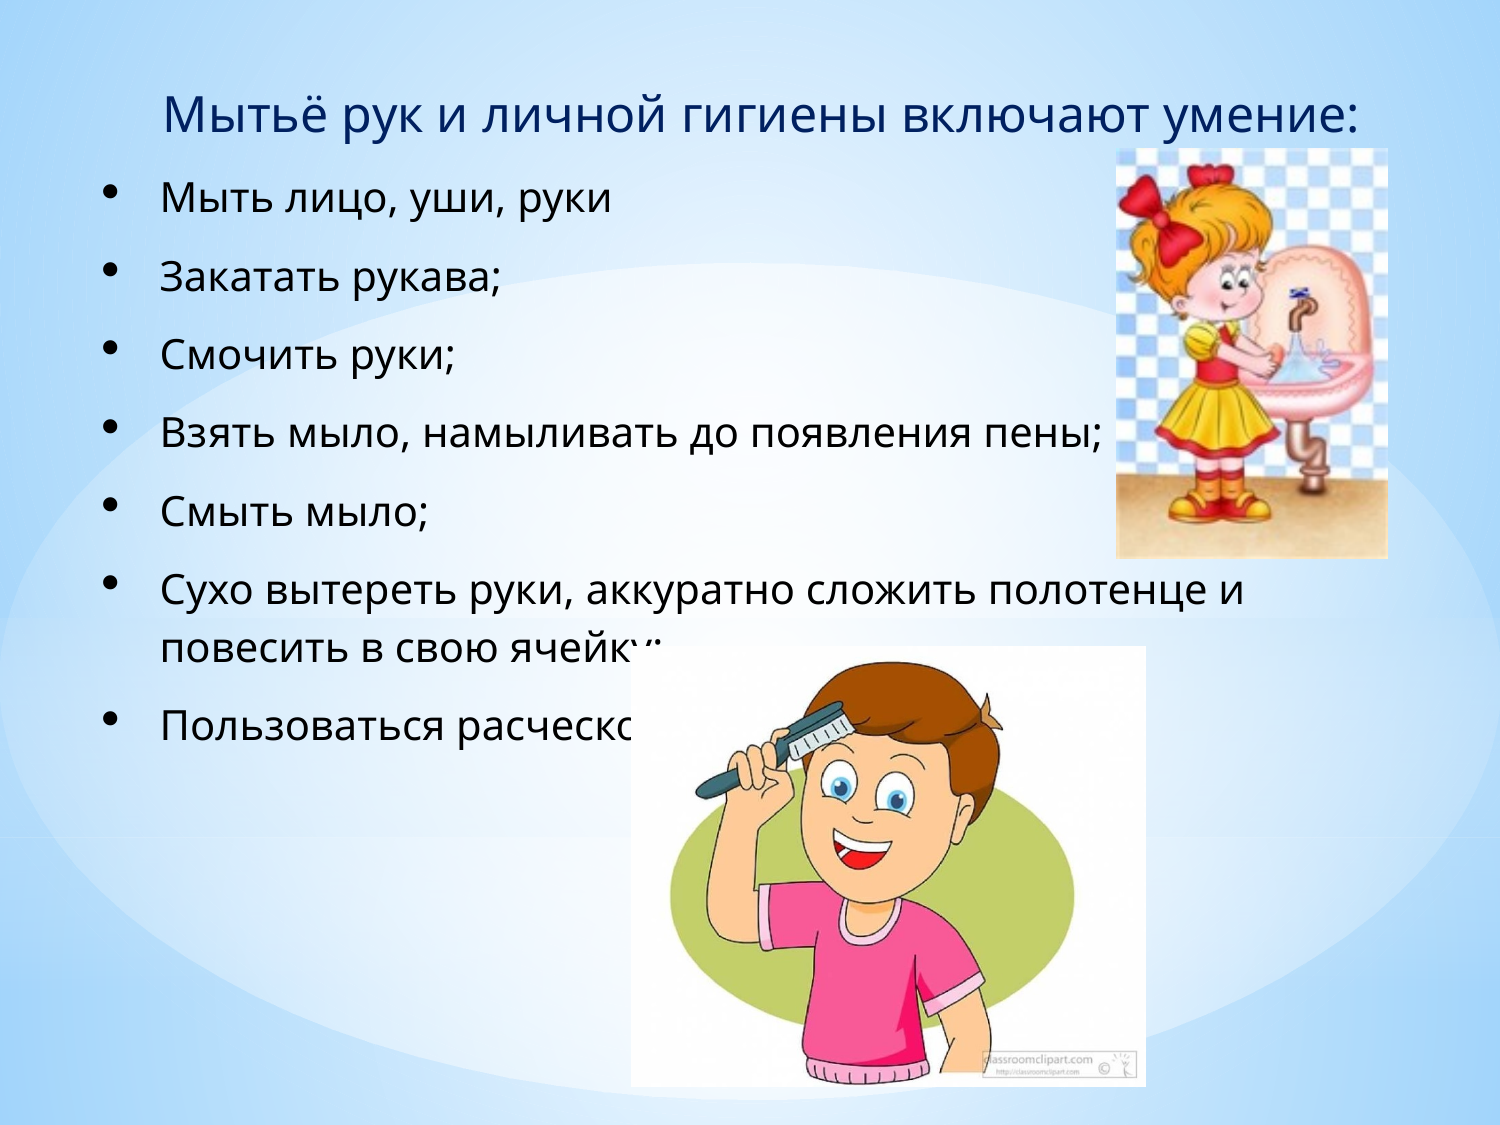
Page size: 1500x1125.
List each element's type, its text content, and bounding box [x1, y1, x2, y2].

picture [1115, 148, 1389, 559]
text_box Мытьё рук и личной гигиены включают умение: Мыть лицо, уши, руки Закатать рукава; Смочить руки; Взять мыло, намыливать до появления пены; Смыть мыло; Сухо вытереть руки, аккуратно сложить полотенце и повесить в свою ячейку; Пользоваться расческой. [88, 66, 1436, 757]
picture [631, 646, 1146, 1088]
